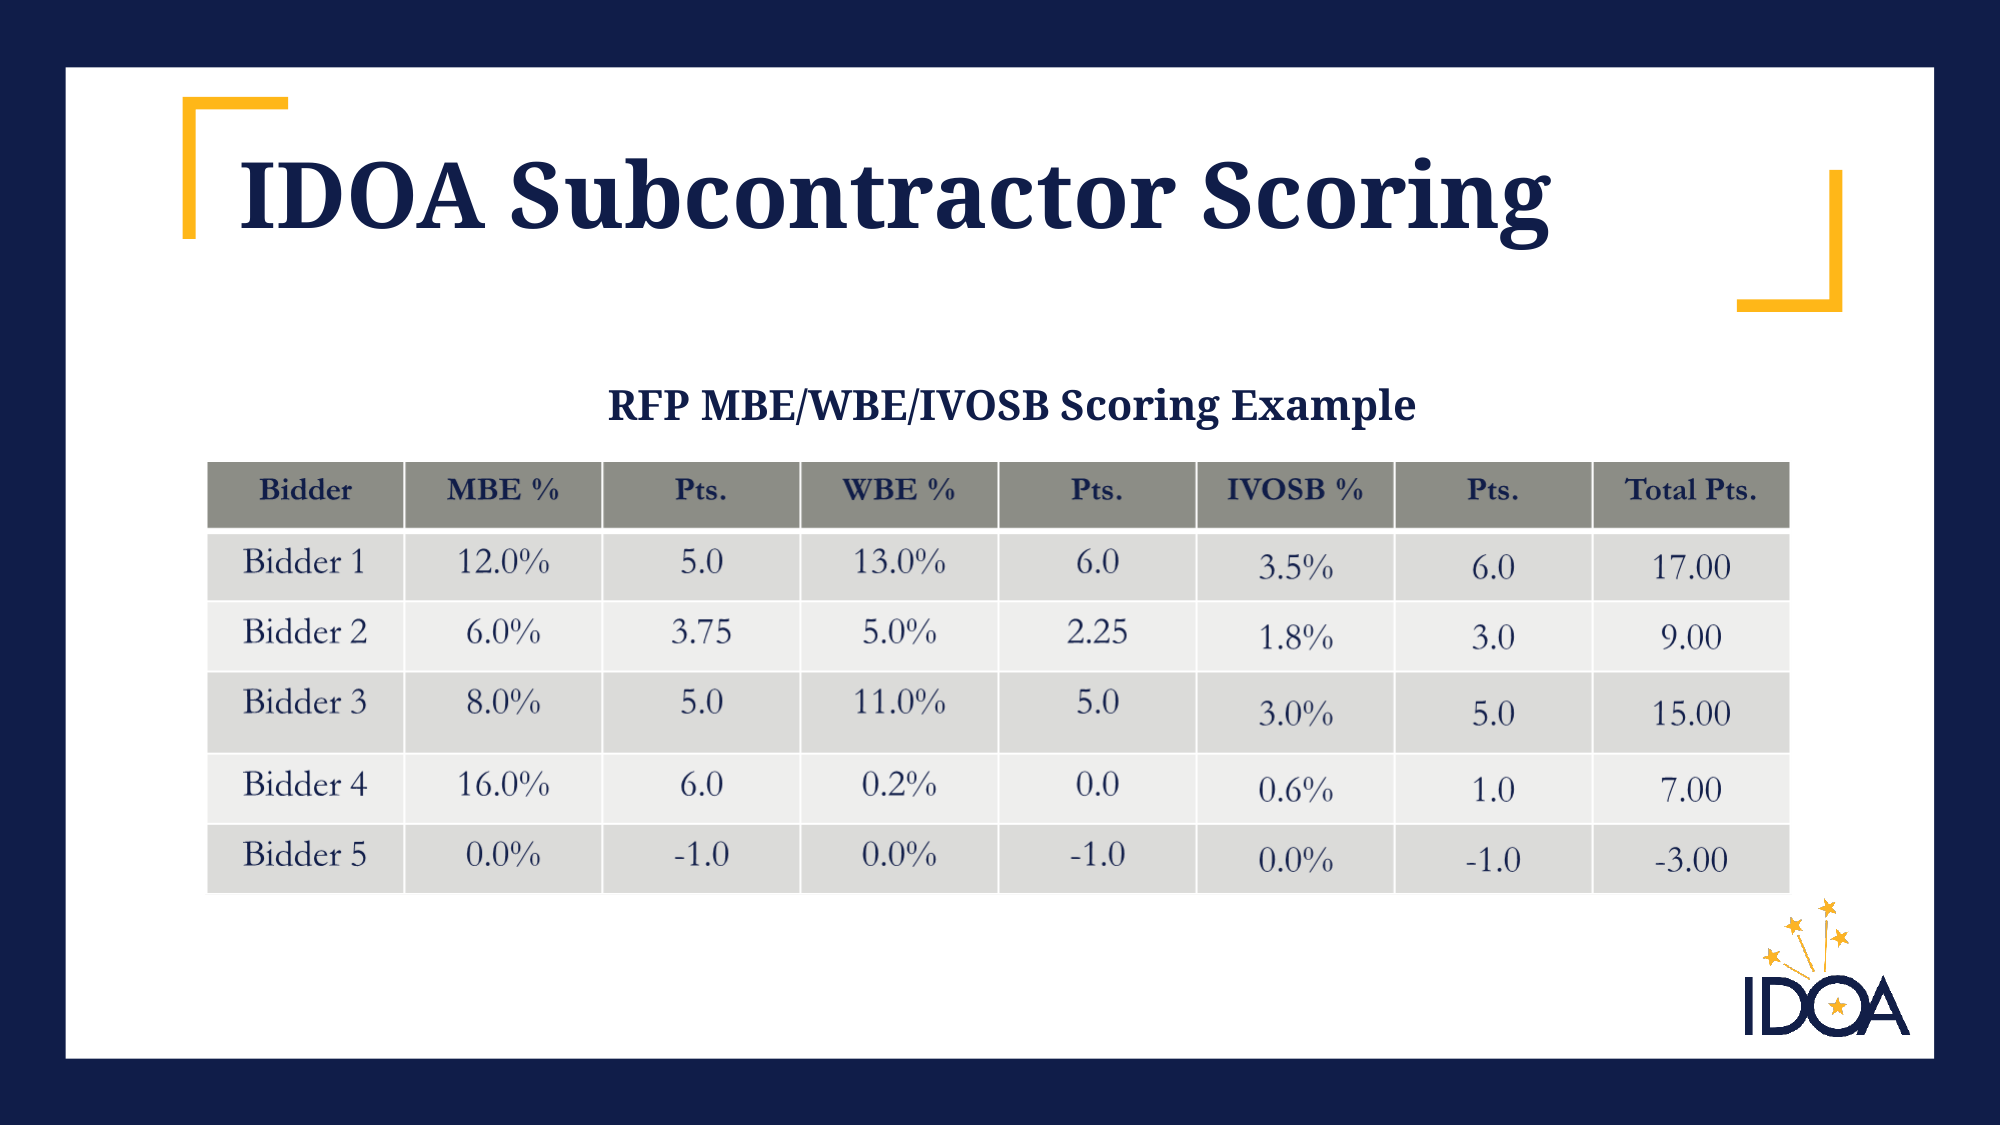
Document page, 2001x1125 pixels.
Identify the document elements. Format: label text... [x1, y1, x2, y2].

title IDOA Subcontractor Scoring [225, 142, 1800, 279]
list RFP MBE/WBE/IVOSB Scoring Example [225, 375, 1800, 460]
picture [205, 459, 1959, 1114]
